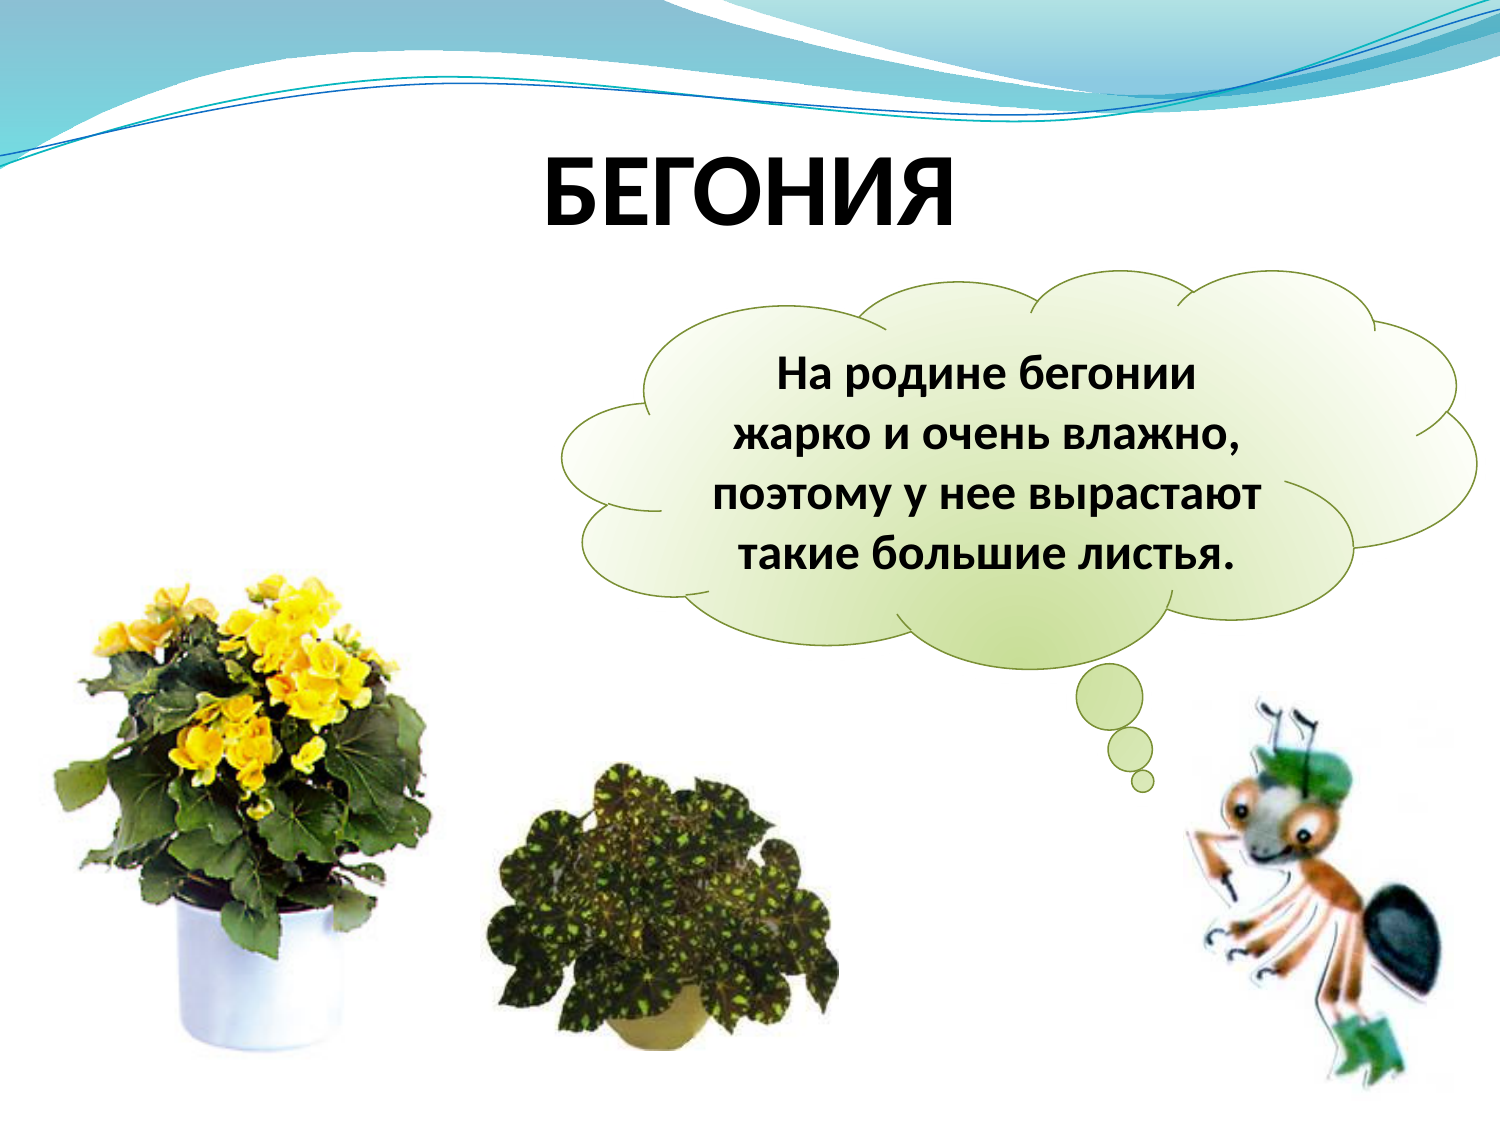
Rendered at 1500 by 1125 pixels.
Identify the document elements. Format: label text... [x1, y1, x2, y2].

picture [23, 468, 839, 1102]
title БЕГОНИЯ [0, 58, 1500, 247]
text_box На родине бегонии жарко и очень влажно, поэтому у нее вырастают такие большие листья. [560, 270, 1478, 671]
picture [1183, 691, 1454, 1102]
text_box На родине бегонии жарко и очень влажно, поэтому у нее вырастают такие большие листья. [1075, 662, 1155, 794]
